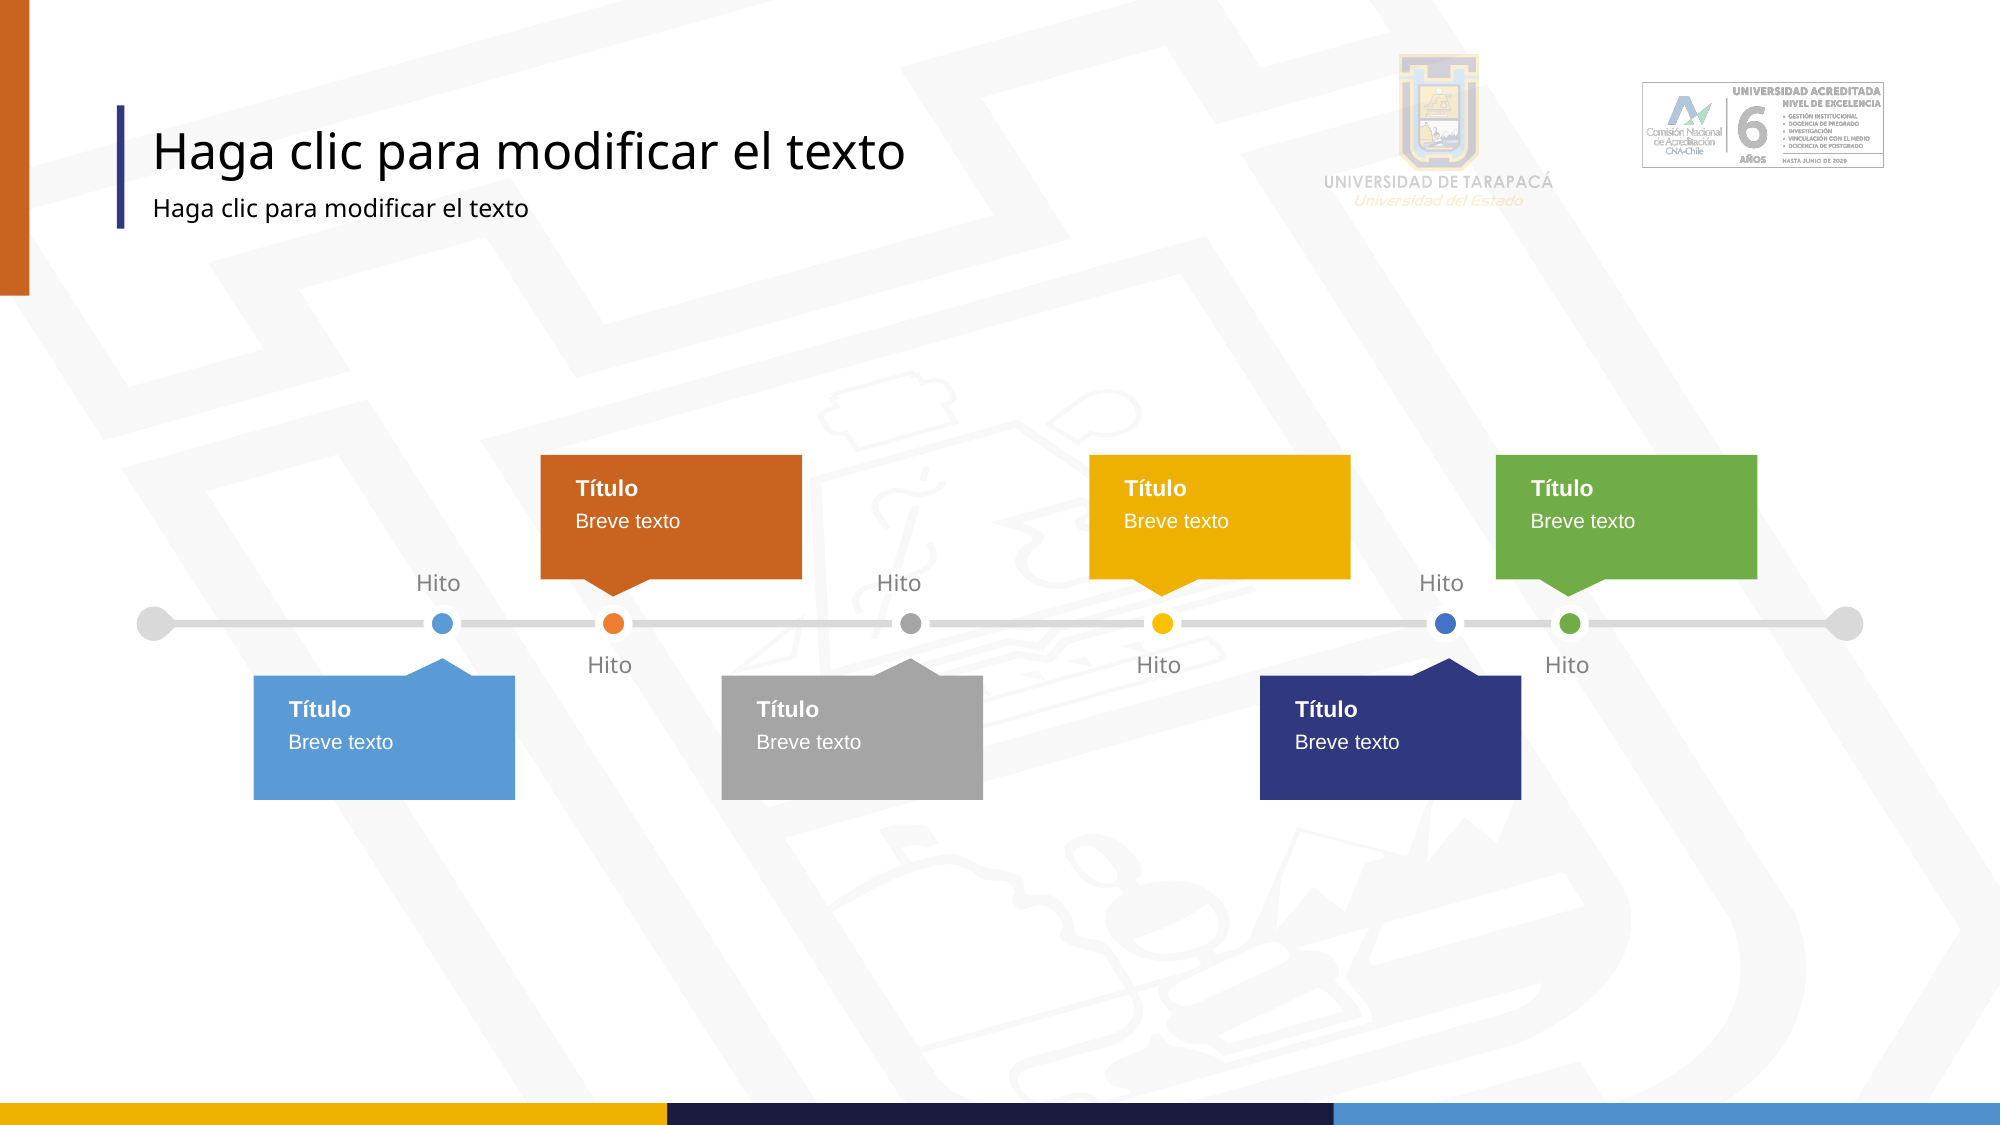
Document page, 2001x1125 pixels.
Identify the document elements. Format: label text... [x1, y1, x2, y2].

text_box [1494, 453, 1759, 598]
text_box [1259, 657, 1523, 801]
text_box [252, 657, 517, 801]
text_box Hito [401, 561, 477, 604]
text_box [1088, 453, 1352, 598]
text_box [720, 657, 985, 801]
text_box Hito [1121, 642, 1197, 686]
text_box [1109, 466, 1331, 541]
text_box [116, 104, 125, 230]
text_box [273, 687, 496, 762]
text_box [1279, 687, 1502, 762]
text_box [539, 453, 804, 598]
text_box [0, 0, 30, 297]
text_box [136, 606, 1864, 641]
text_box Haga clic para modificar el texto [137, 188, 1290, 229]
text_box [1515, 466, 1738, 541]
text_box Haga clic para modificar el texto [137, 118, 1290, 188]
text_box Hito [861, 561, 937, 604]
text_box Hito [572, 642, 648, 686]
text_box Hito [1529, 642, 1605, 686]
text_box Hito [1404, 561, 1480, 604]
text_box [560, 466, 782, 541]
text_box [741, 687, 964, 762]
picture [0, 0, 2001, 1125]
